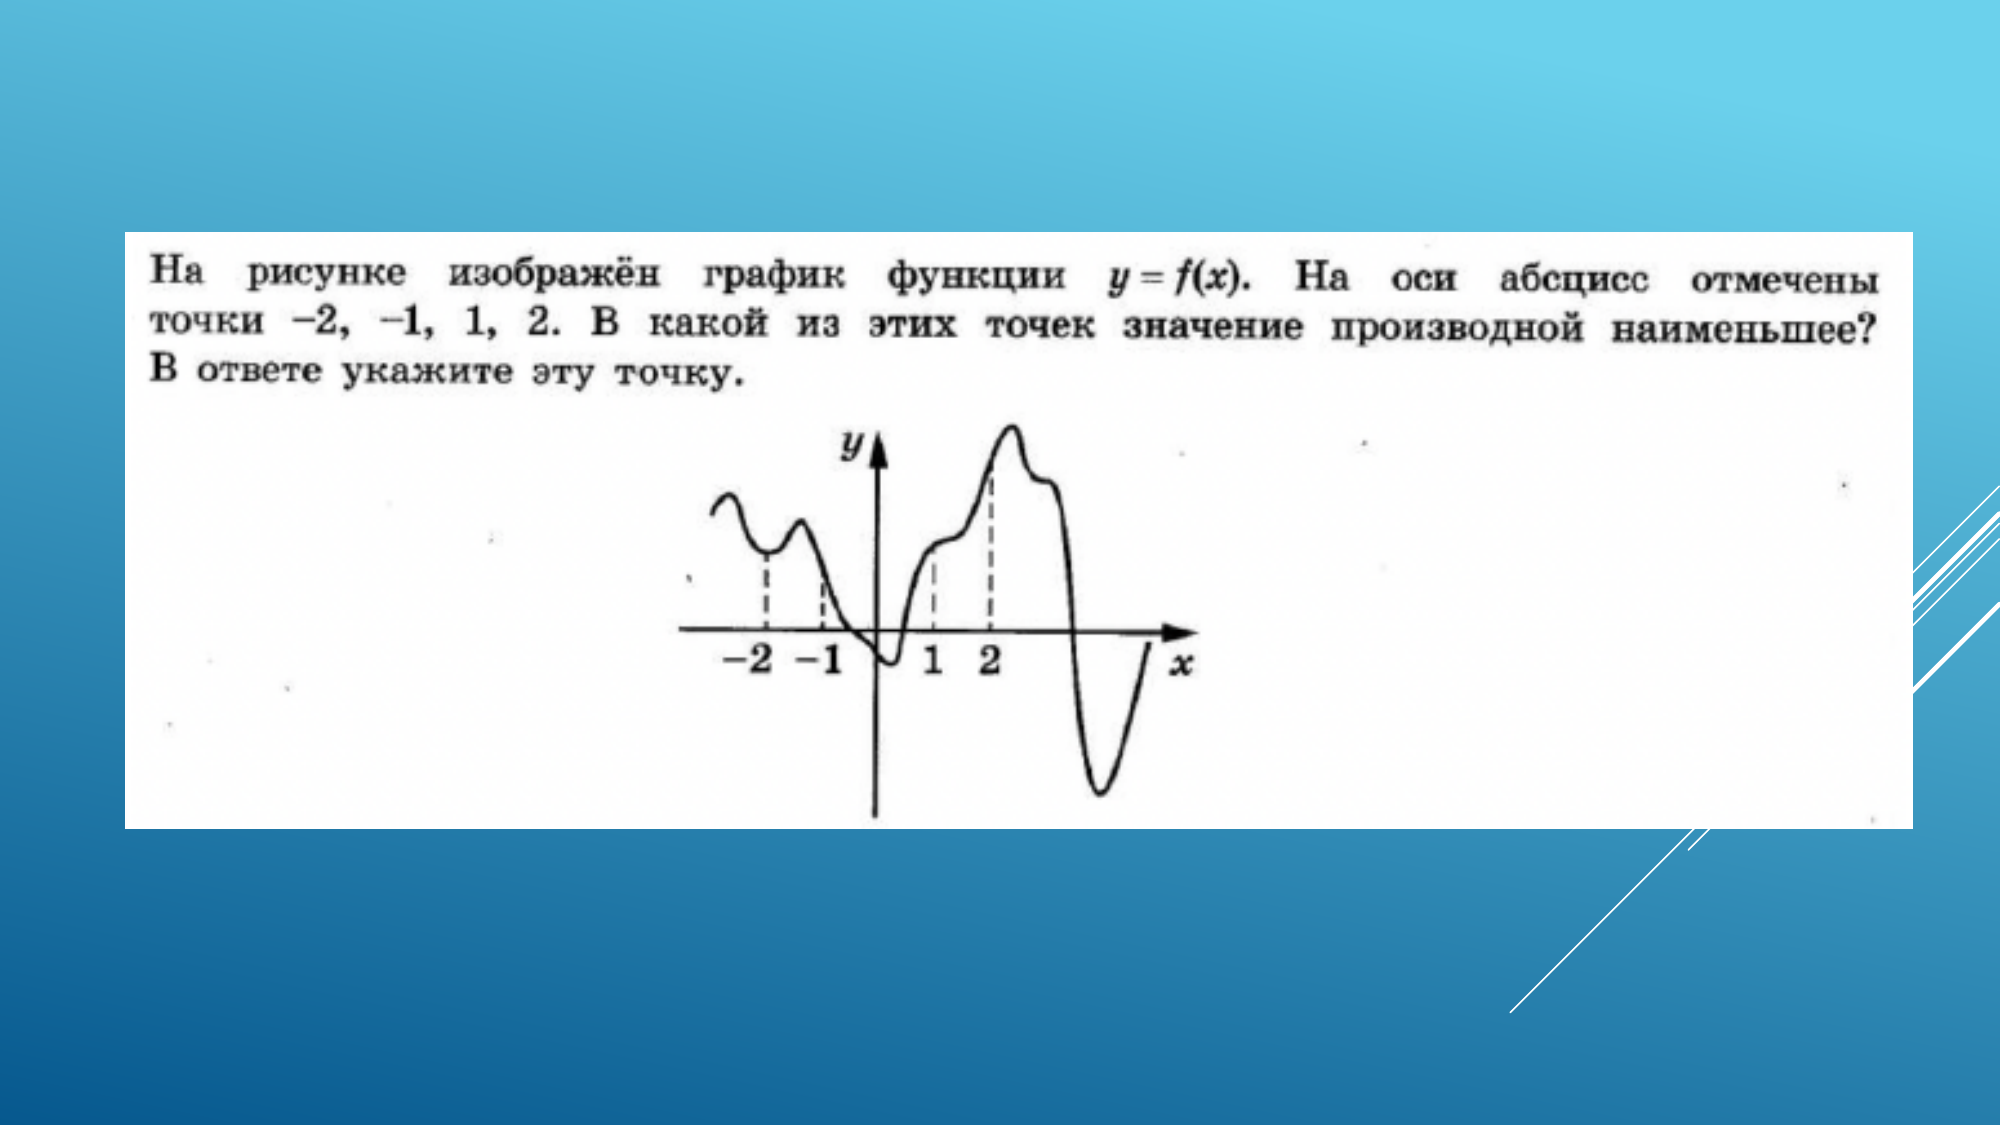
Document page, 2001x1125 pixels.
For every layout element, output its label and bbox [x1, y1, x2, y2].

picture [125, 232, 1913, 829]
